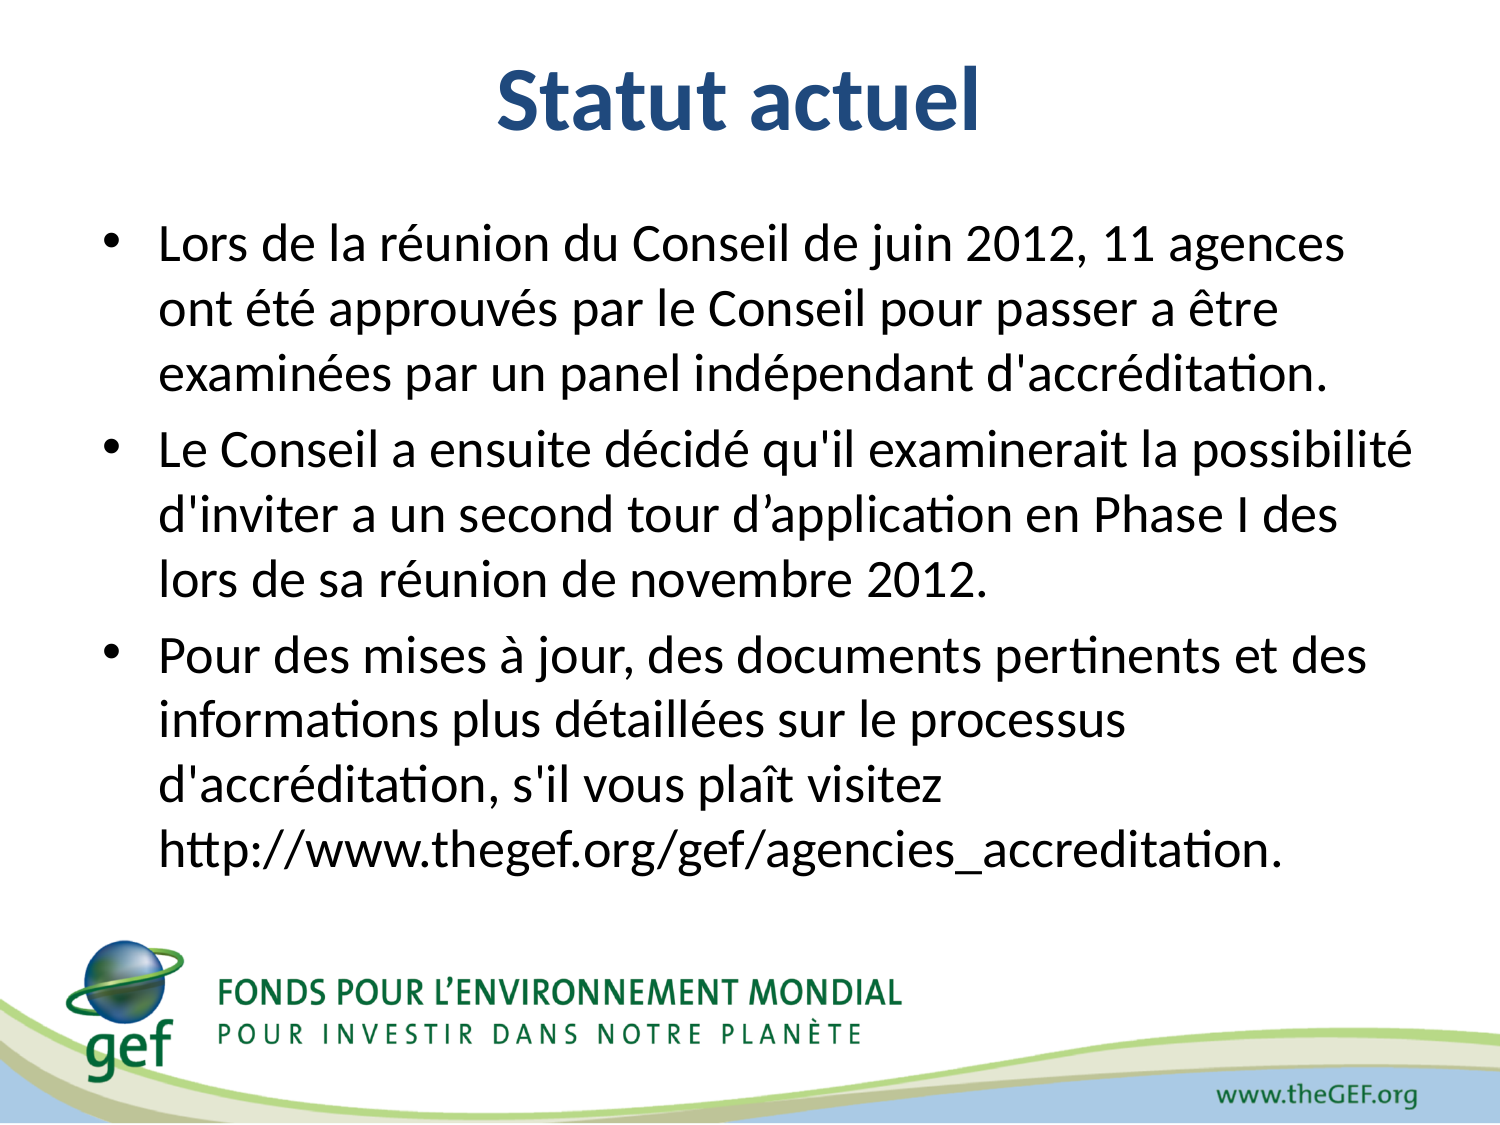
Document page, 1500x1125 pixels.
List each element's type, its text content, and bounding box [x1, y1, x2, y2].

title Statut actuel [74, 0, 1426, 188]
picture [0, 912, 1500, 1125]
list Lors de la réunion du Conseil de juin 2012, 11 agences ont été approuvés par le Conseil pour passer a être examinées par un panel indépendant d'accréditation. Le Conseil a ensuite décidé qu'il examinerait la possibilité d'inviter a un second tour d’application en Phase I des lors de sa réunion de novembre 2012. Pour des mises à jour, des documents pertinents et des informations plus détaillées sur le processus d'accréditation, s'il vous plaît visitez http://www.thegef.org/gef/agencies_accreditation. [87, 199, 1438, 913]
